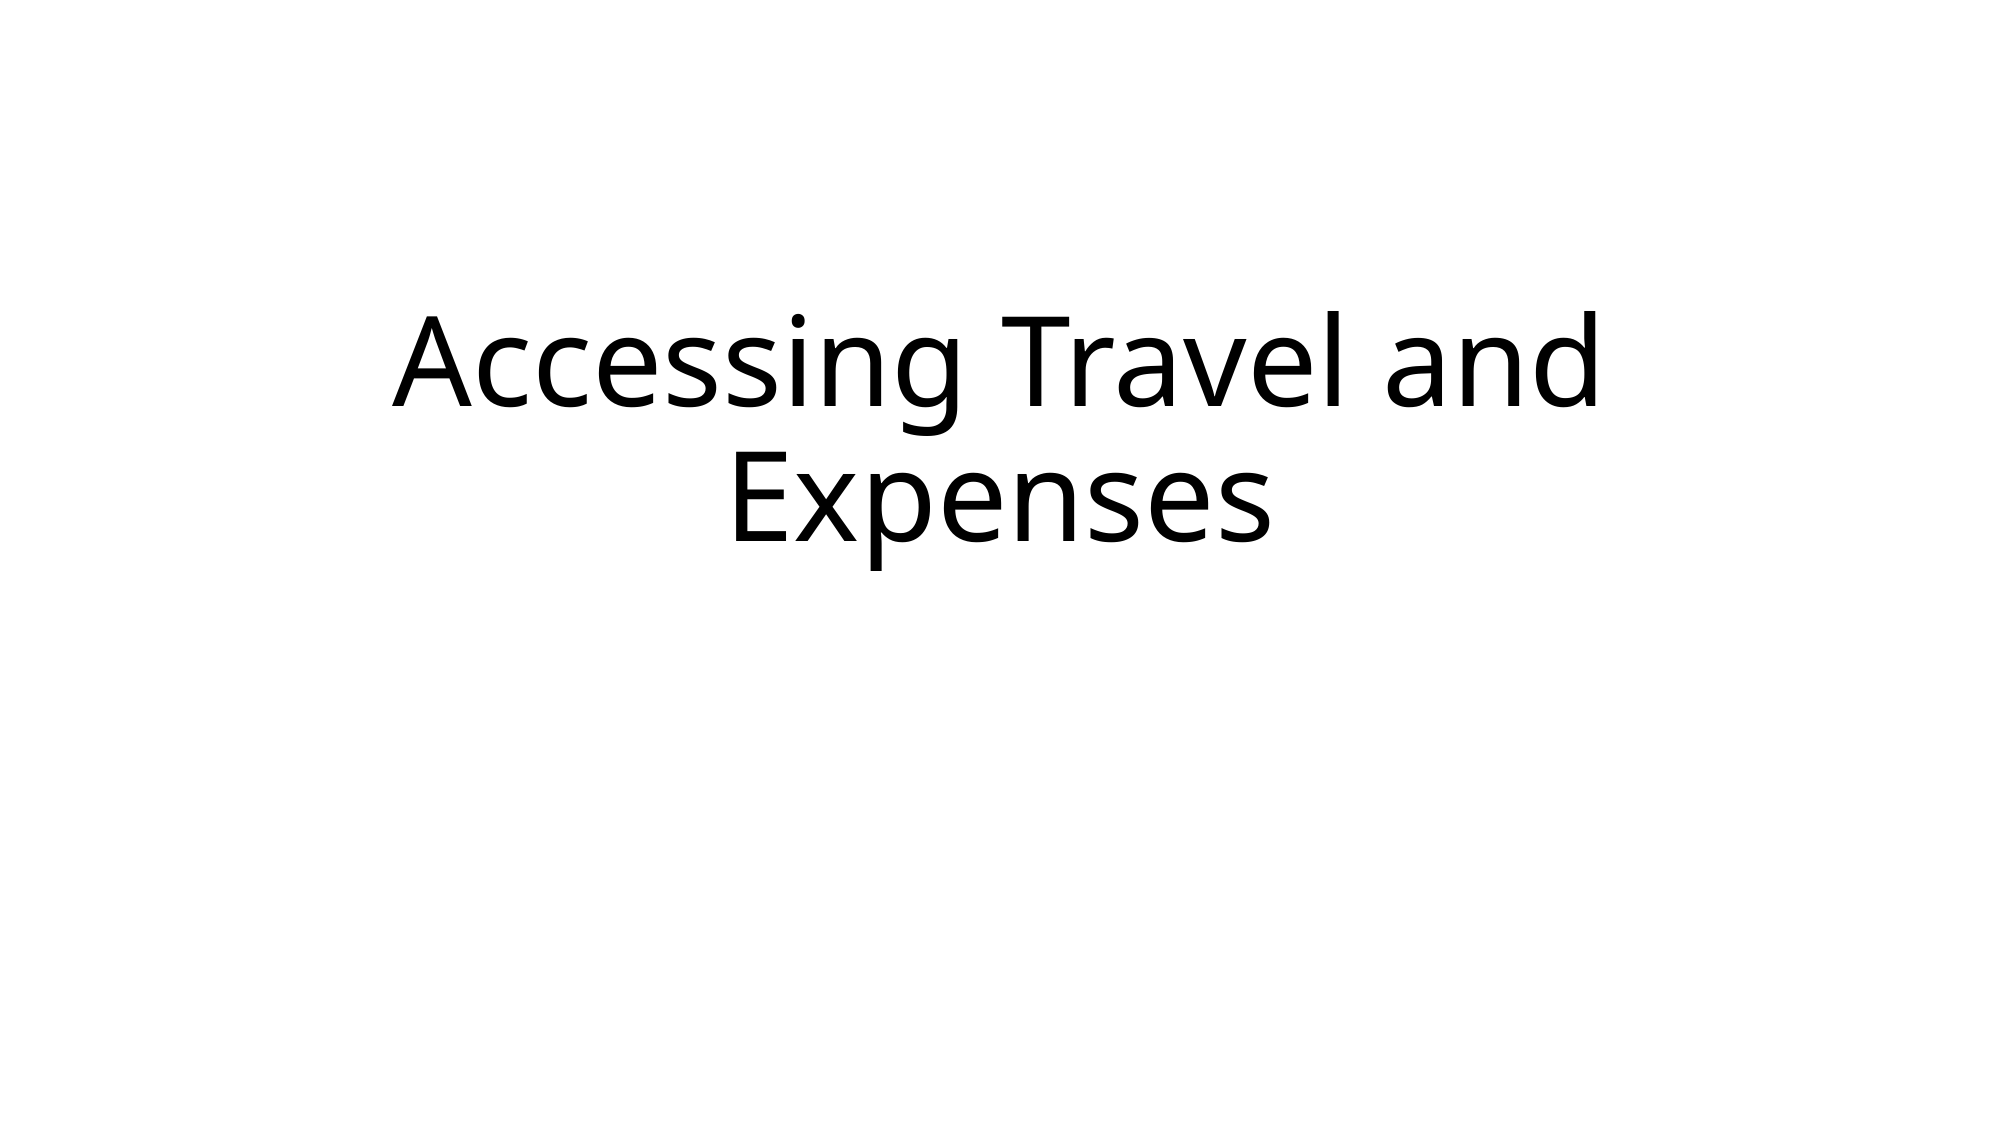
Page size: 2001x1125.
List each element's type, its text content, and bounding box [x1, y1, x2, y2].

title Accessing Travel and Expenses [249, 184, 1750, 576]
